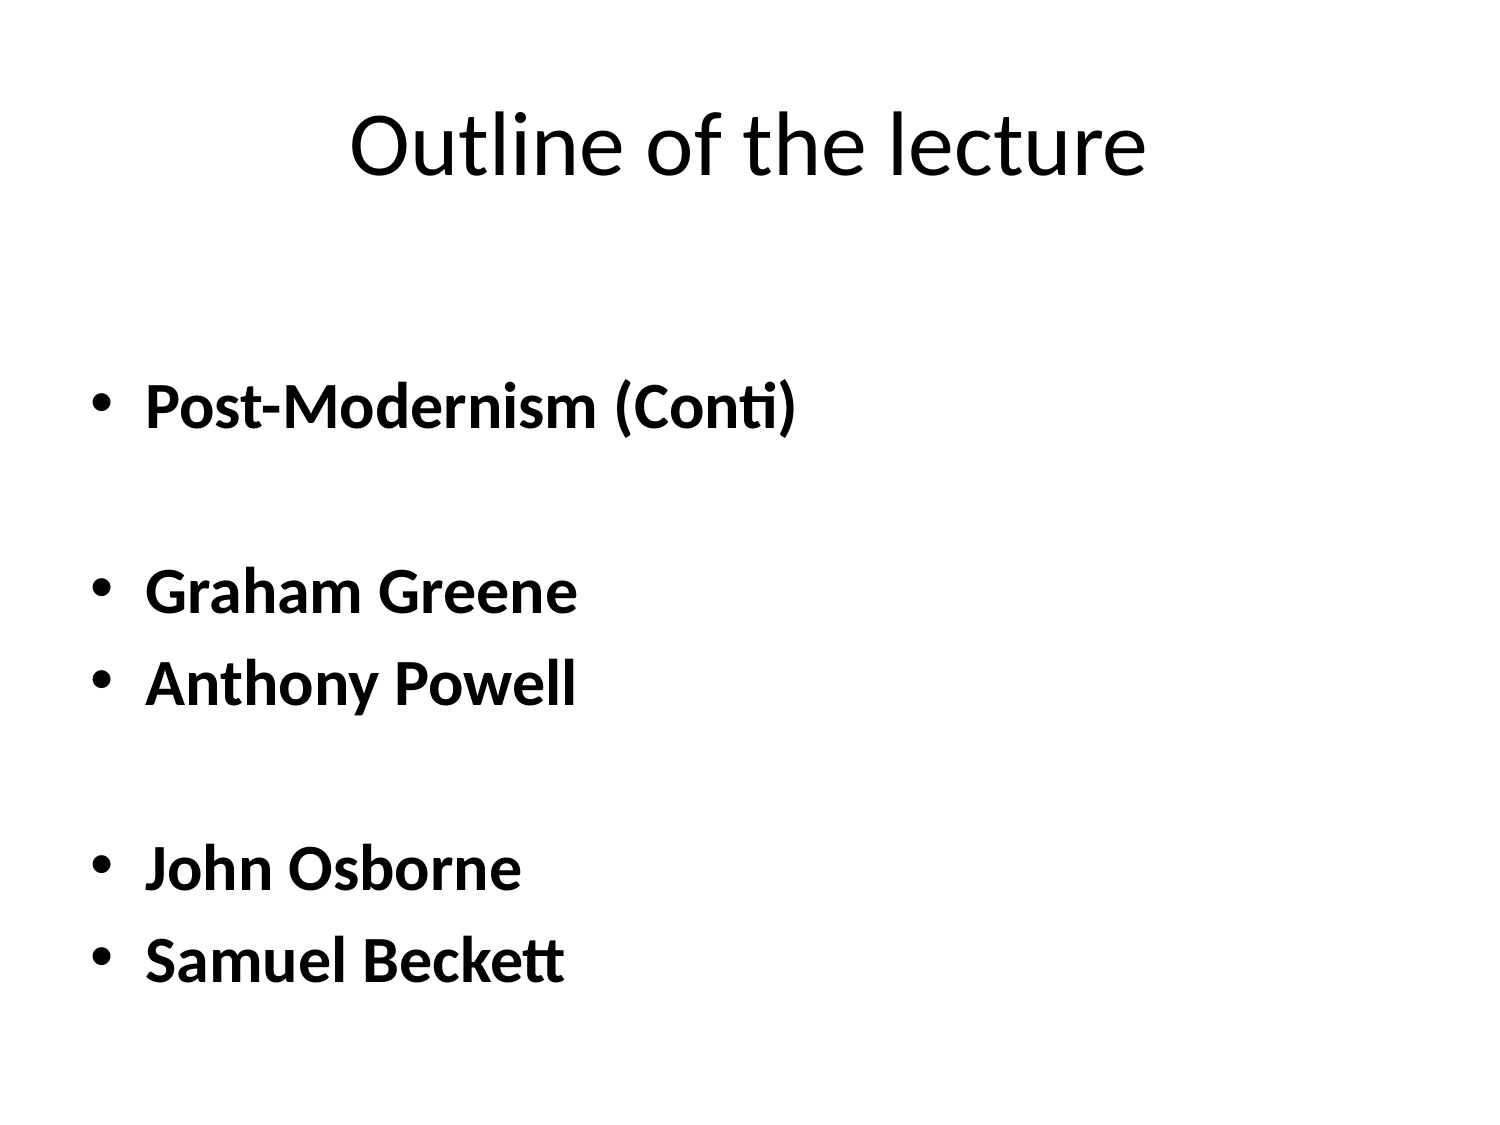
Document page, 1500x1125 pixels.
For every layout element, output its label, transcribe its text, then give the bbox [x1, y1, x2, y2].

list Post-Modernism (Conti) Graham Greene Anthony Powell John Osborne Samuel Beckett [75, 262, 1425, 1005]
title Outline of the lecture [75, 45, 1425, 233]
